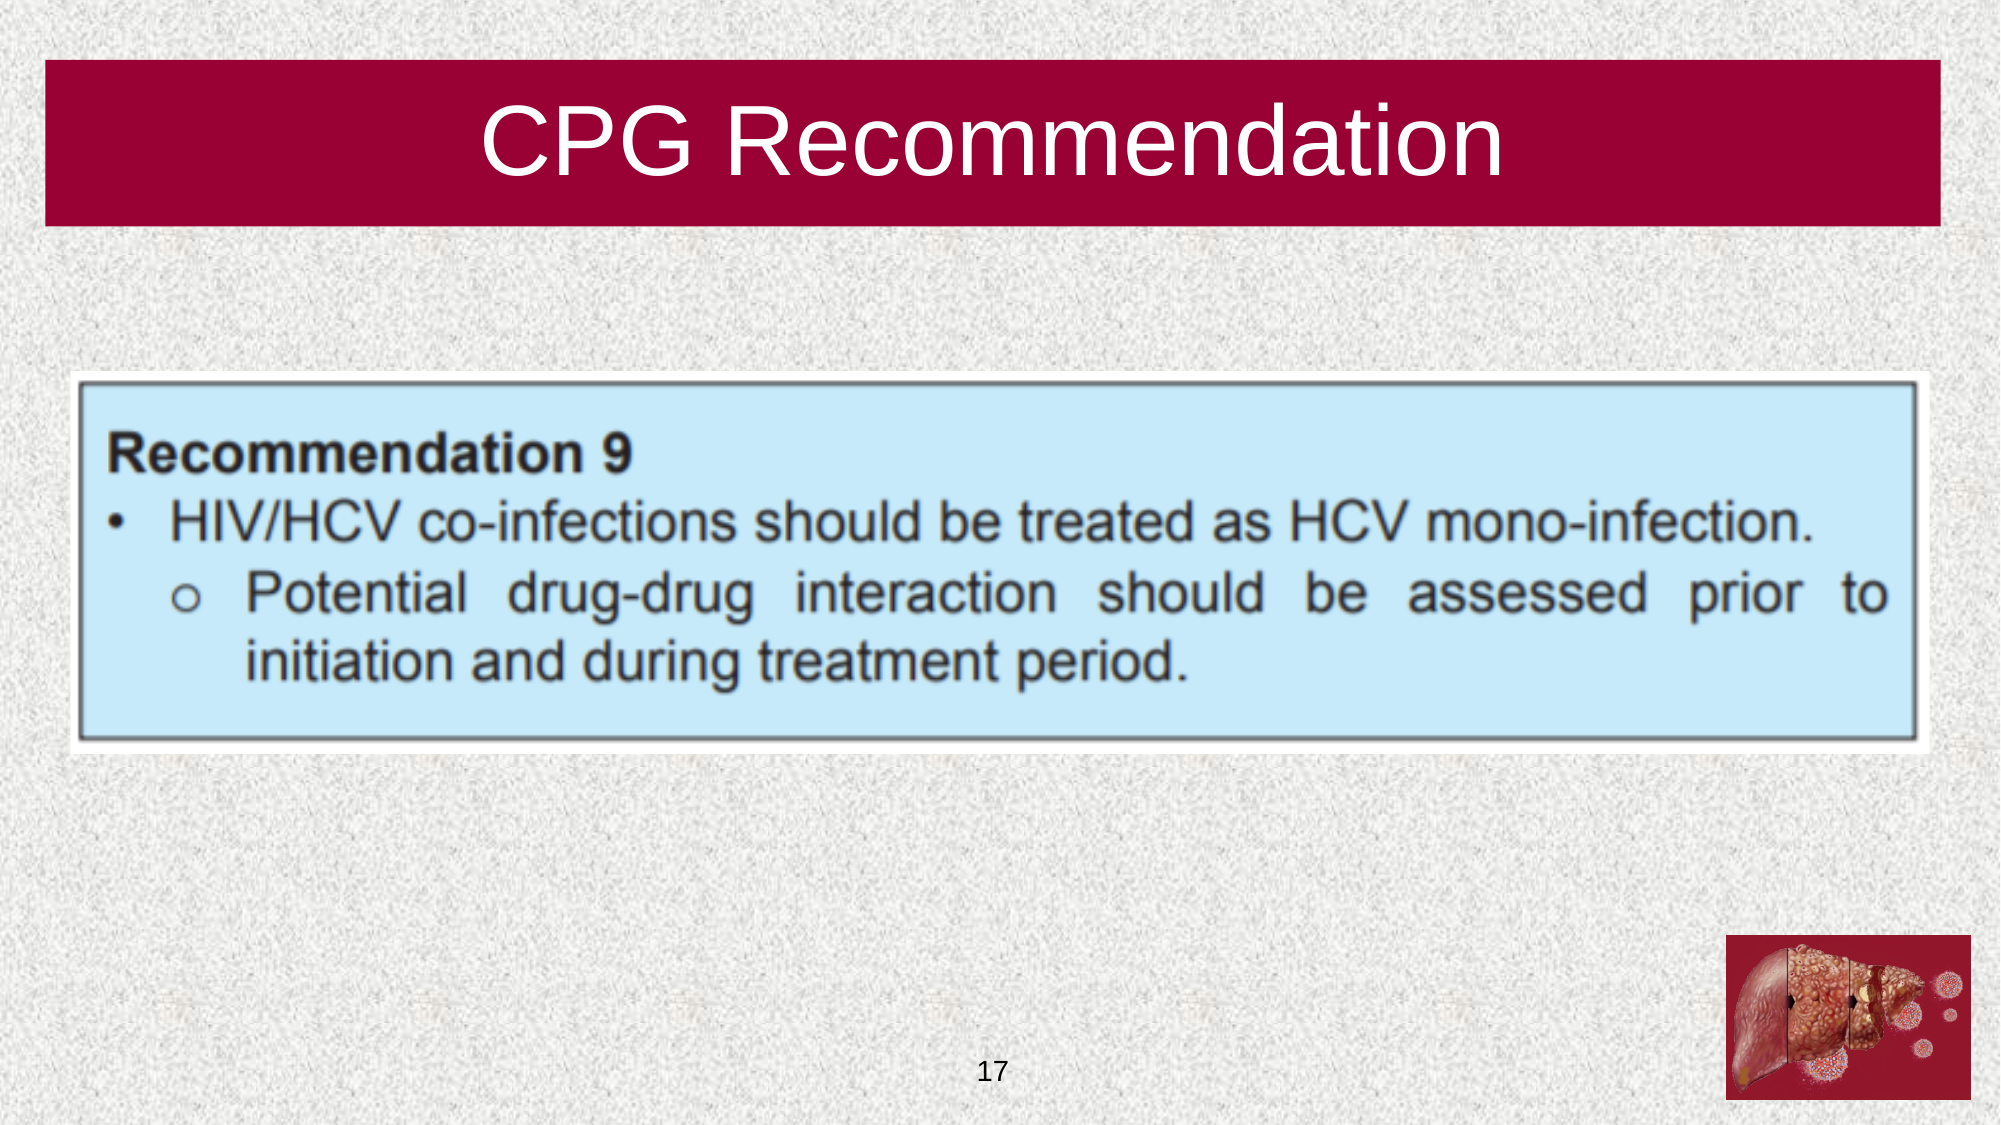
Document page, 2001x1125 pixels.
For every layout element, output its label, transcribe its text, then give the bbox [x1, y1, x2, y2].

picture [0, 0, 2001, 1125]
slide_number 17 [767, 1039, 1218, 1100]
title CPG Recommendation [45, 59, 1941, 227]
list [70, 371, 1930, 754]
